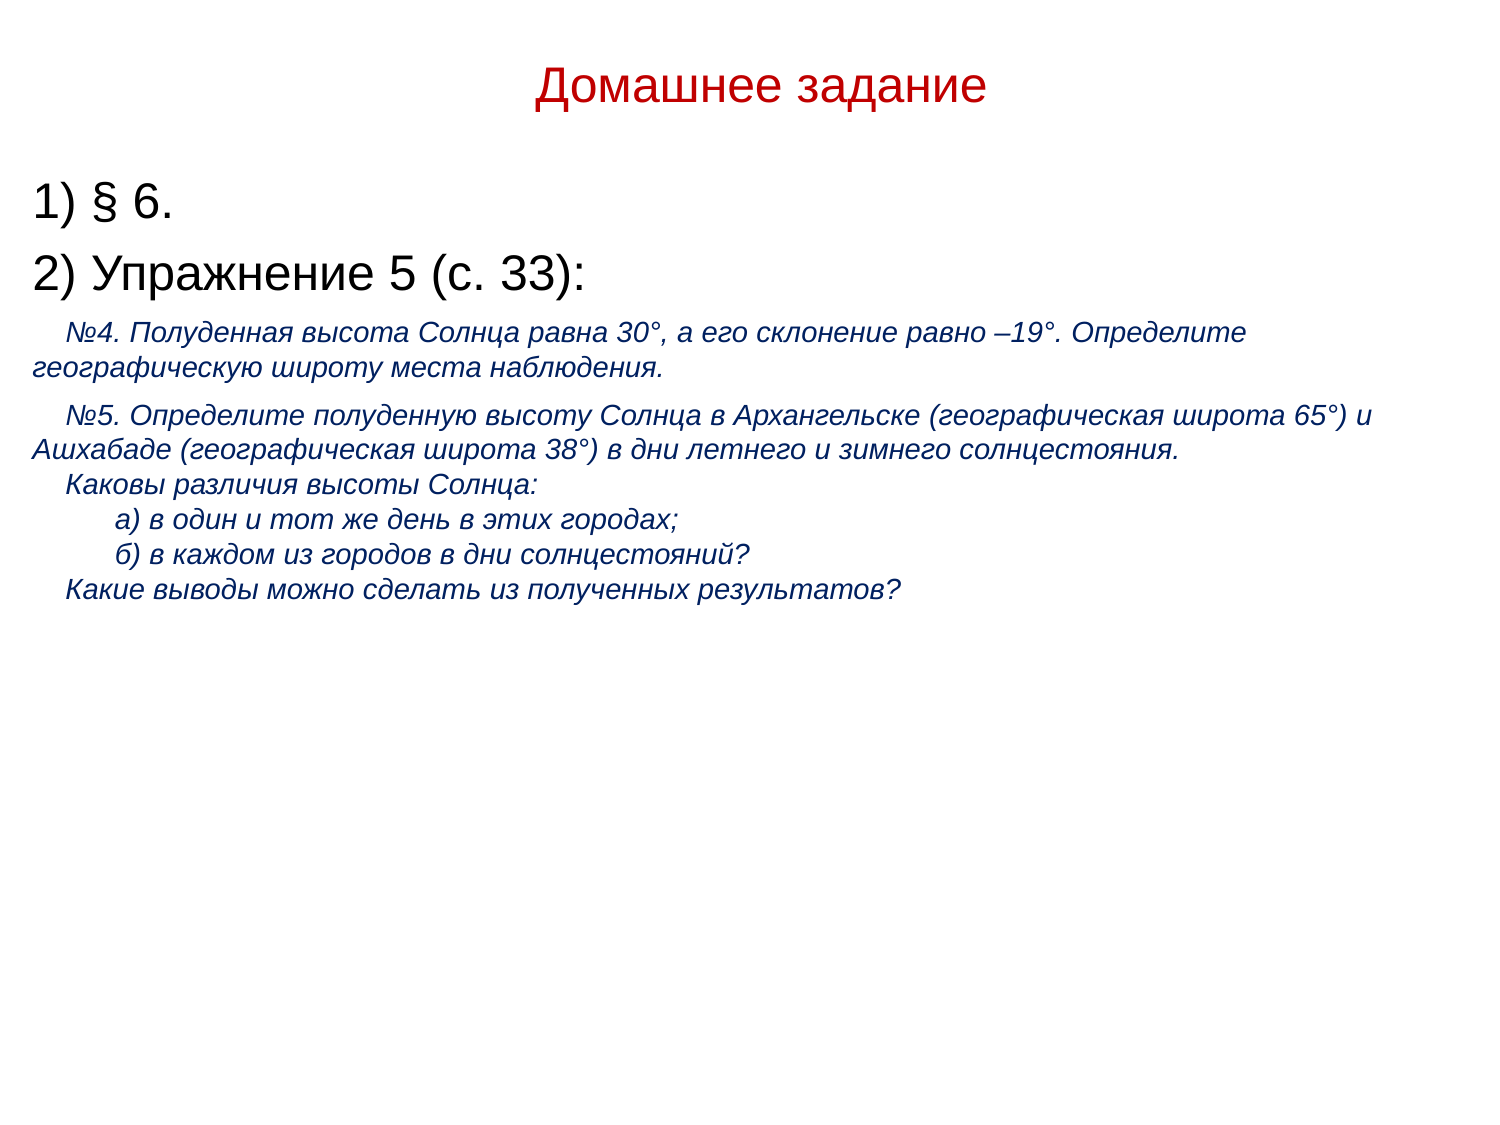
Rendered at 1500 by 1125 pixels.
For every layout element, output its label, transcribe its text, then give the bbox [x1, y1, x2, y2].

text_box 1) § 6. 2) Упражнение 5 (с. 33): №4. Полуденная высота Солнца равна 30°, а его склонение равно –19°. Определите географическую широту места наблюдения. №5. Определите полуденную высоту Солнца в Архангельске (географическая широта 65°) и Ашхабаде (географическая широта 38°) в дни летнего и зимнего солнцестояния. Каковы различия высоты Солнца: а) в один и тот же день в этих городах; б) в каждом из городов в дни солнцестояний? Какие выводы можно сделать из полученных результатов? [17, 160, 1500, 613]
text_box Домашнее задание [29, 44, 1494, 120]
